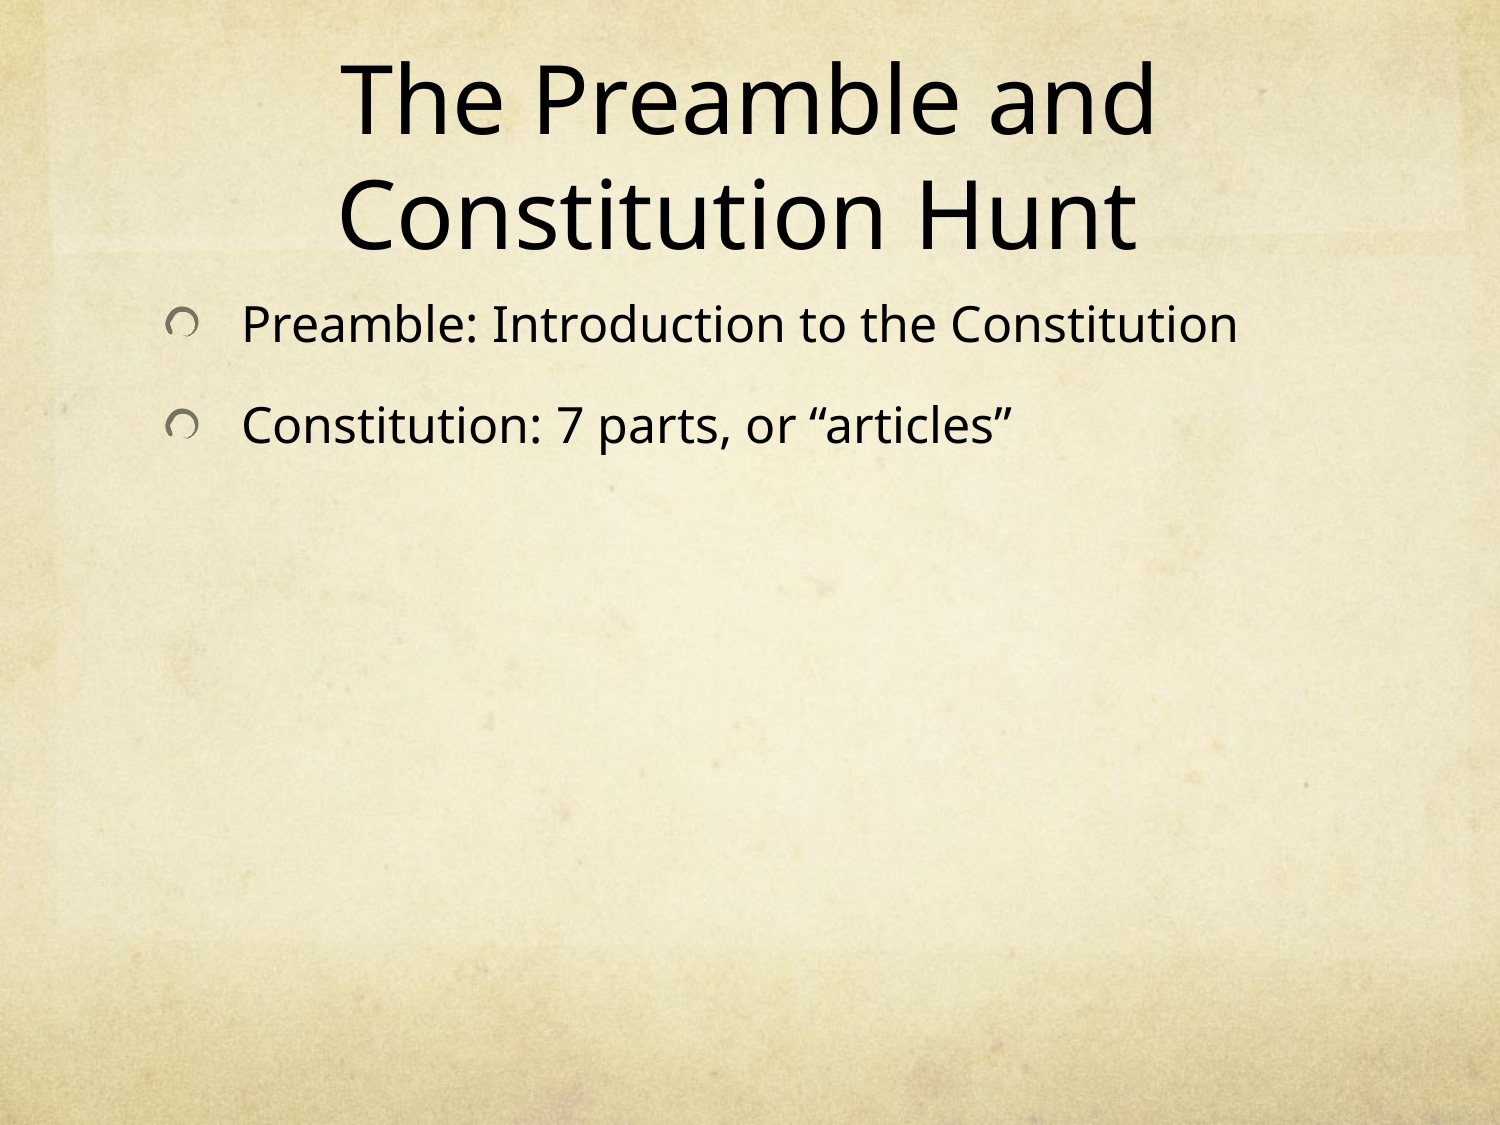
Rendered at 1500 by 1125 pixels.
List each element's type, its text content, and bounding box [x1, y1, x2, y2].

picture [0, 0, 1500, 1125]
title The Preamble and Constitution Hunt [150, 82, 1350, 225]
list Preamble: Introduction to the Constitution Constitution: 7 parts, or “articles” [150, 284, 1350, 950]
